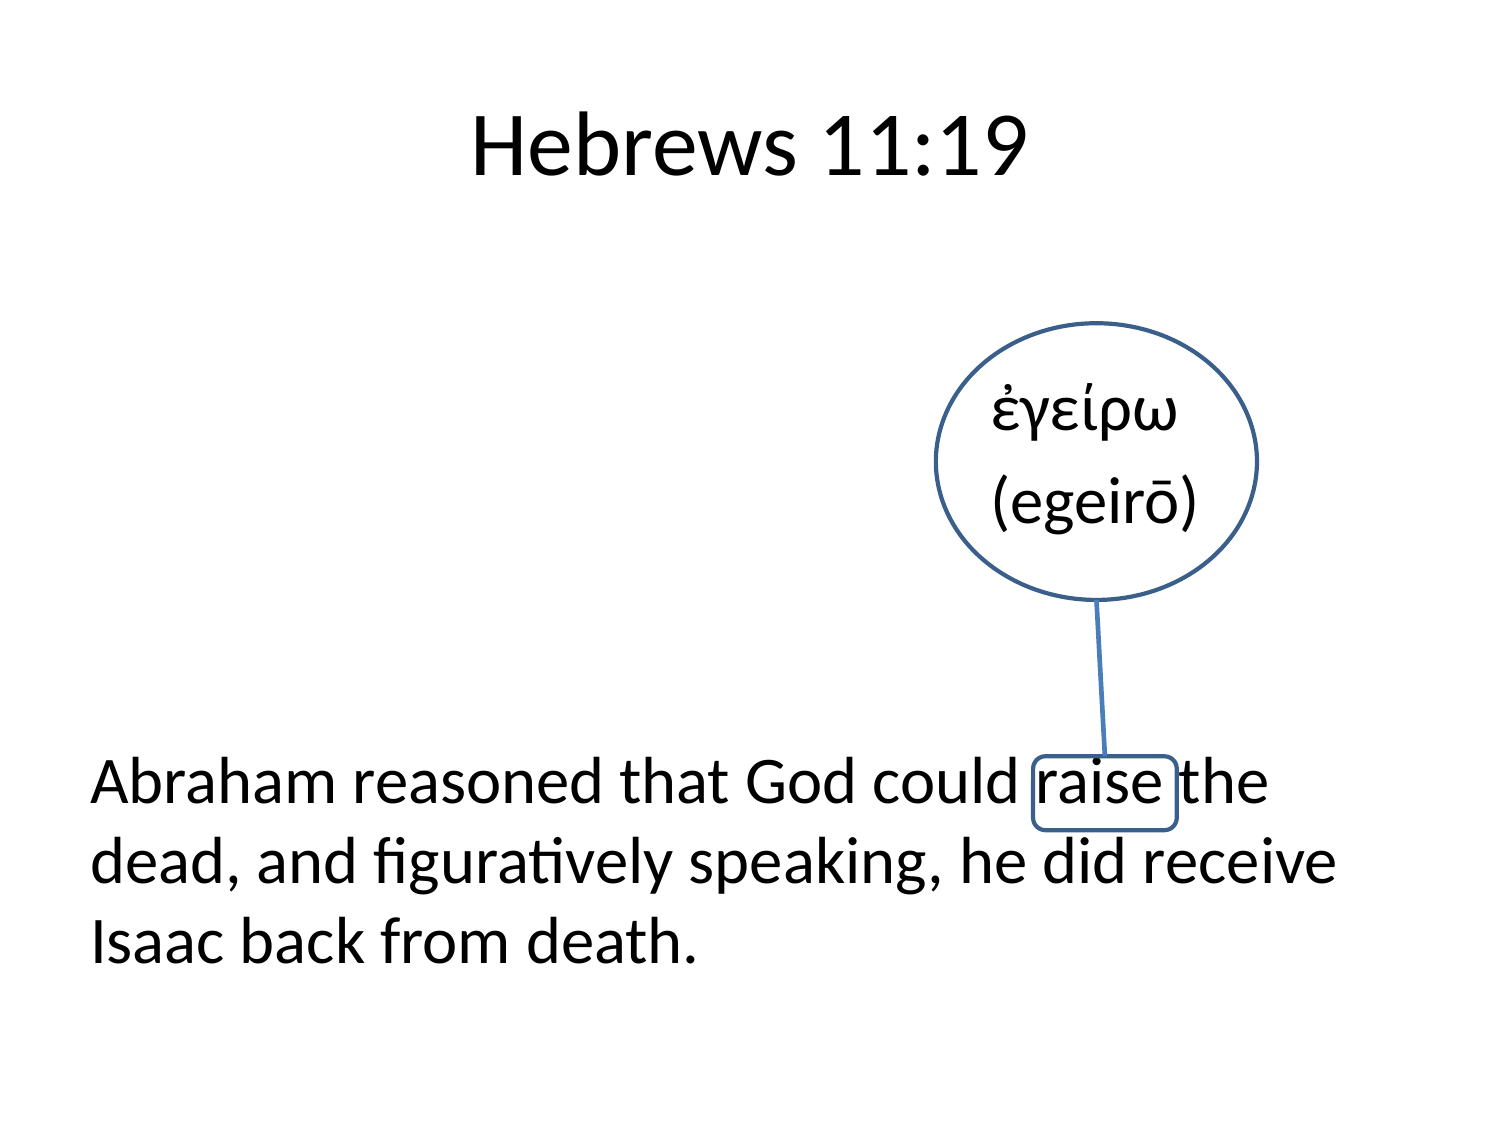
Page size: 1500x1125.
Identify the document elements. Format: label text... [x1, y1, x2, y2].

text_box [1096, 599, 1106, 757]
text_box [933, 321, 1260, 602]
list ἐγείρω (egeirō) Abraham reasoned that God could raise the dead, and figuratively speaking, he did receive Isaac back from death. [75, 262, 1425, 1005]
text_box [1030, 754, 1179, 833]
title Hebrews 11:19 [75, 45, 1425, 233]
